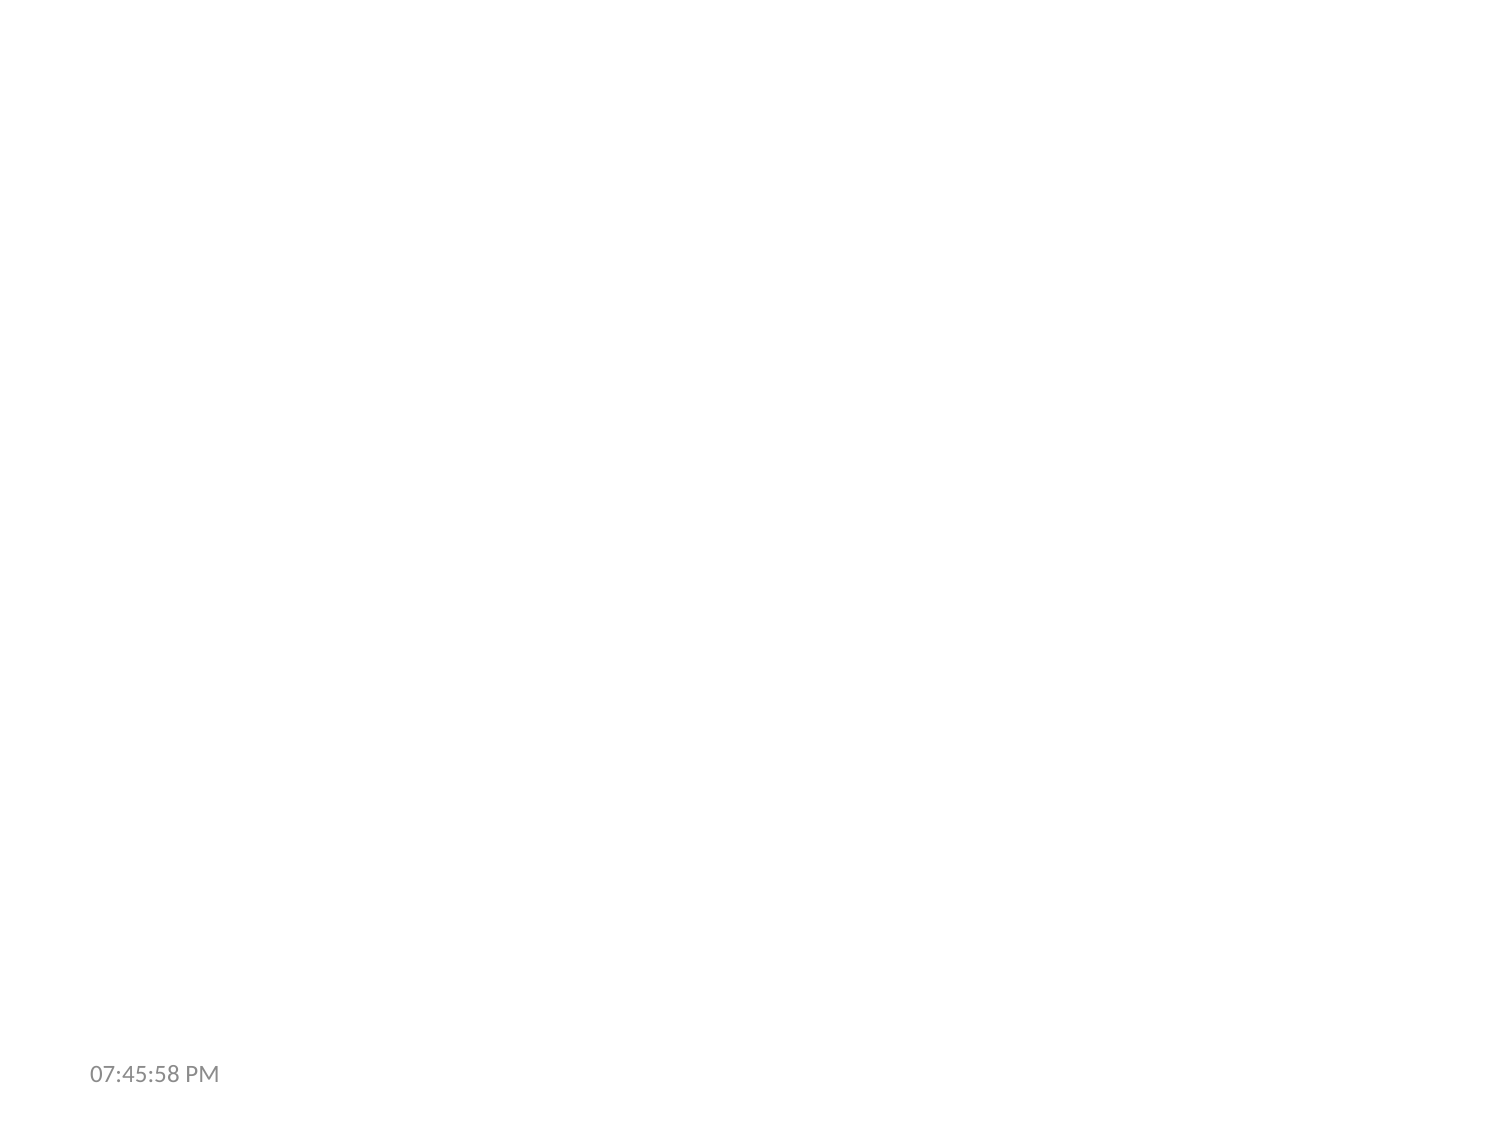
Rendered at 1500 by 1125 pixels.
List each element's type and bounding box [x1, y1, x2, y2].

slide_number [75, 1042, 425, 1103]
